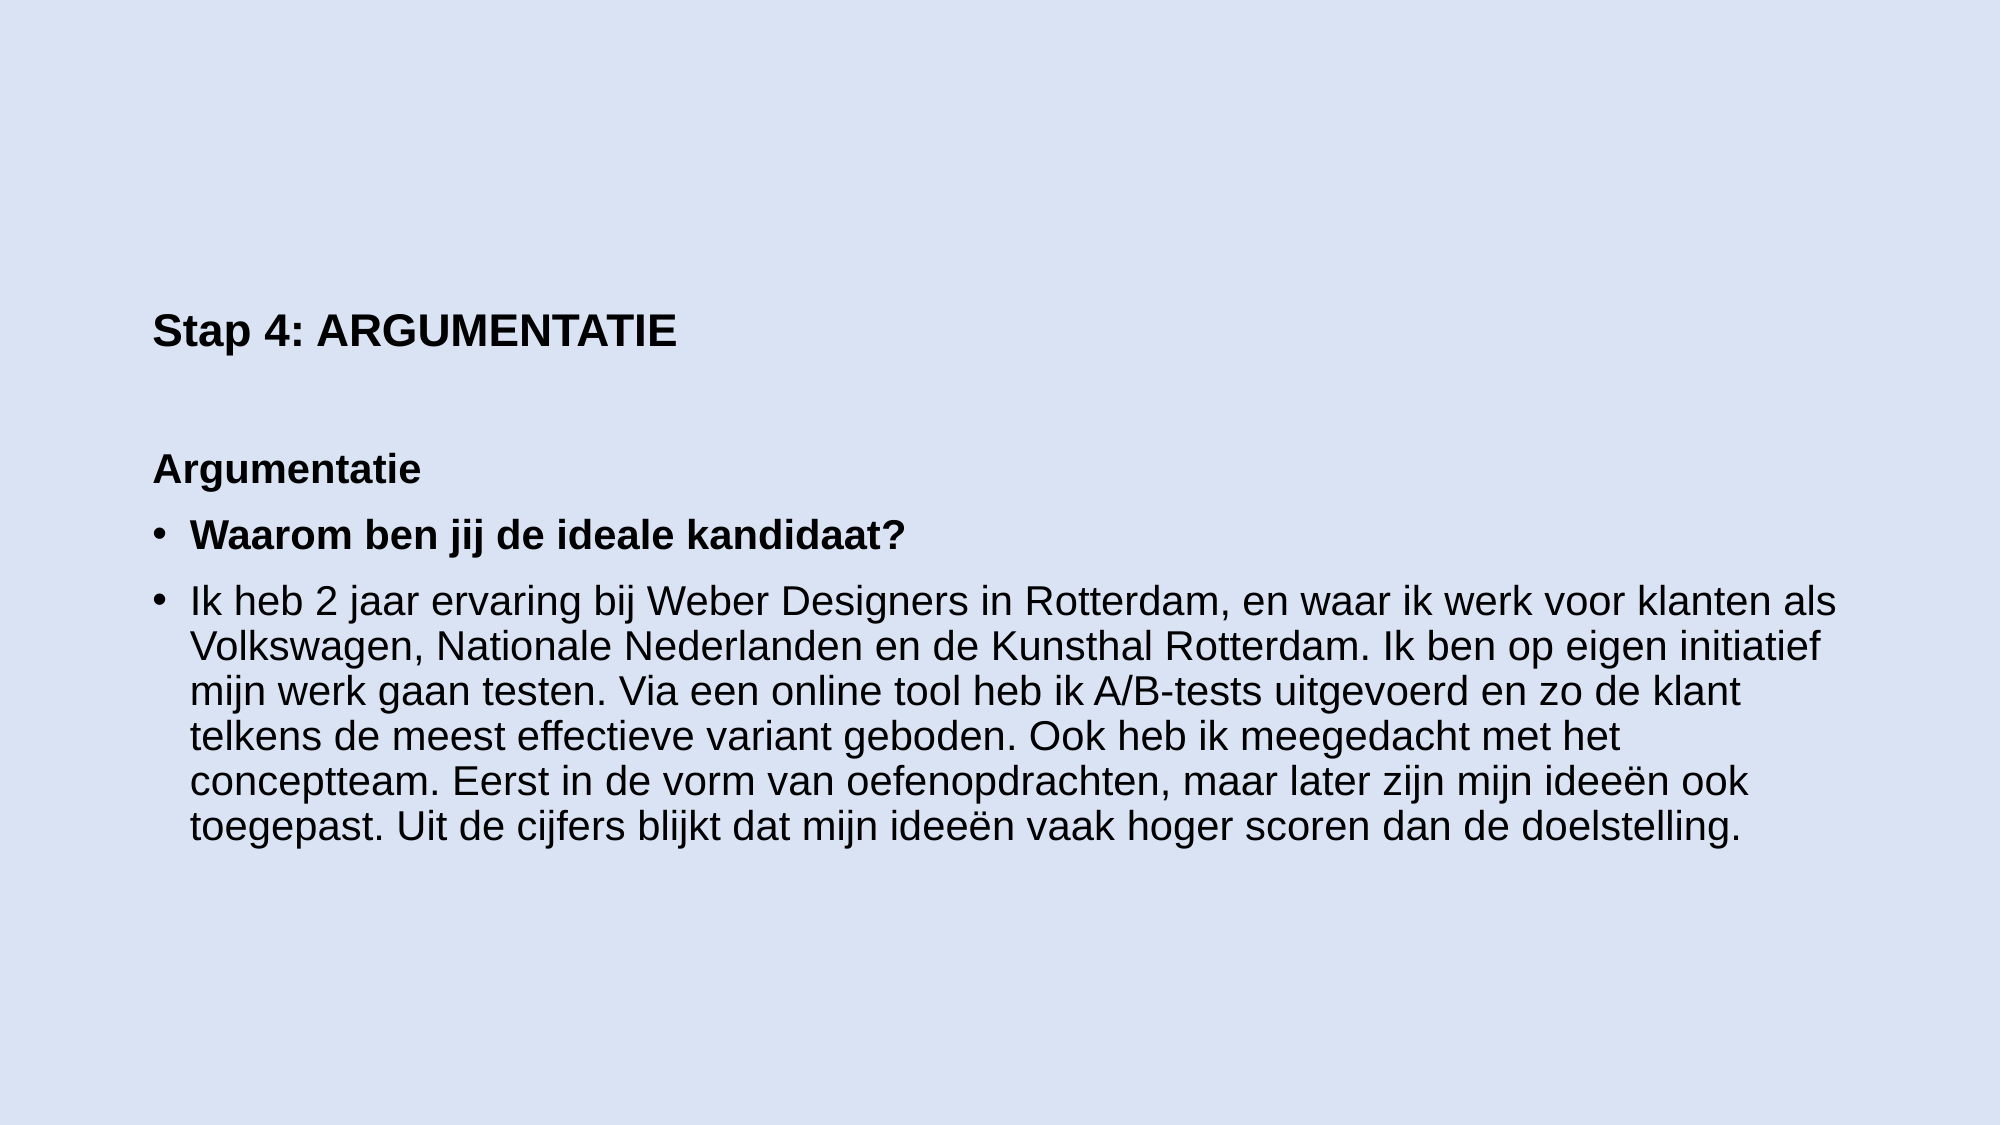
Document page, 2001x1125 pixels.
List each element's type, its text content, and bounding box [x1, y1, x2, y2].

list Stap 4: ARGUMENTATIE Argumentatie Waarom ben jij de ideale kandidaat? Ik heb 2 jaar ervaring bij Weber Designers in Rotterdam, en waar ik werk voor klanten als Volkswagen, Nationale Nederlanden en de Kunsthal Rotterdam. Ik ben op eigen initiatief mijn werk gaan testen. Via een online tool heb ik A/B-tests uitgevoerd en zo de klant telkens de meest effectieve variant geboden. Ook heb ik meegedacht met het conceptteam. Eerst in de vorm van oefenopdrachten, maar later zijn mijn ideeën ook toegepast. Uit de cijfers blijkt dat mijn ideeën vaak hoger scoren dan de doelstelling. [137, 299, 1863, 1014]
